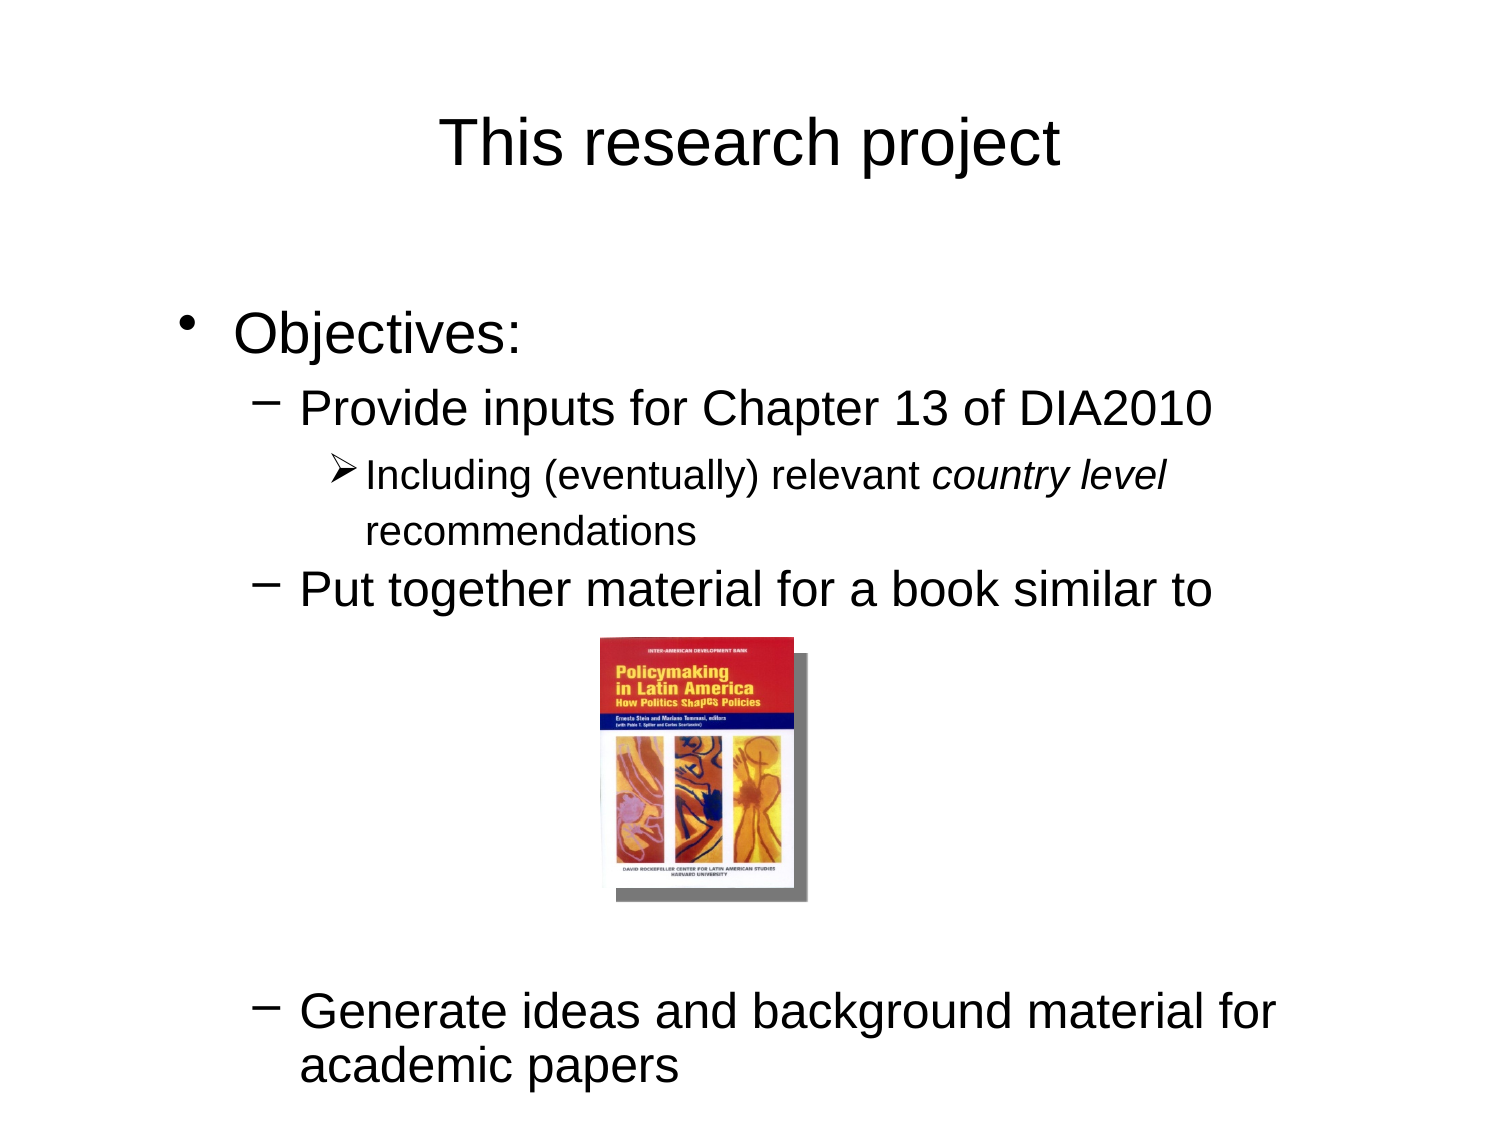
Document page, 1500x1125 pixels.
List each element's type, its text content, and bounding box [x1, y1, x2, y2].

title This research project [74, 44, 1426, 233]
list Objectives: Provide inputs for Chapter 13 of DIA2010 Including (eventually) relevant country level recommendations Put together material for a book similar to Generate ideas and background material for academic papers [162, 287, 1313, 1038]
picture [599, 637, 794, 888]
